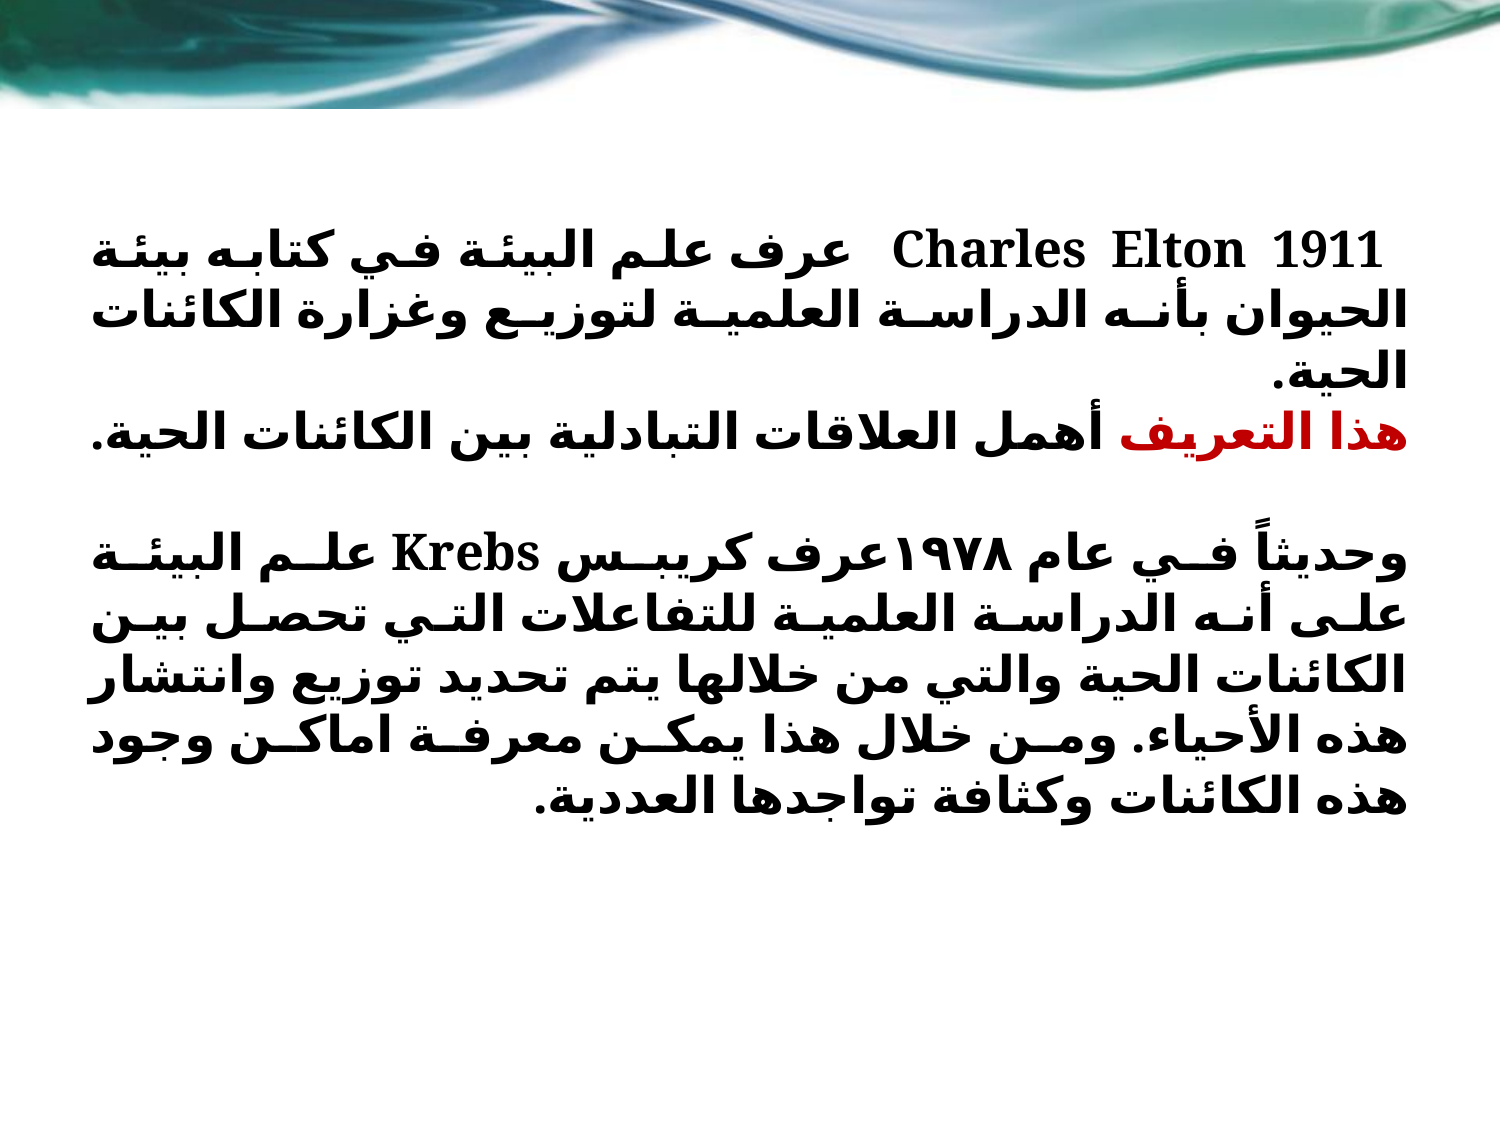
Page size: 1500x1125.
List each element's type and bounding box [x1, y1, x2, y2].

text_box [0, 73, 1500, 1125]
picture [0, 0, 1500, 73]
